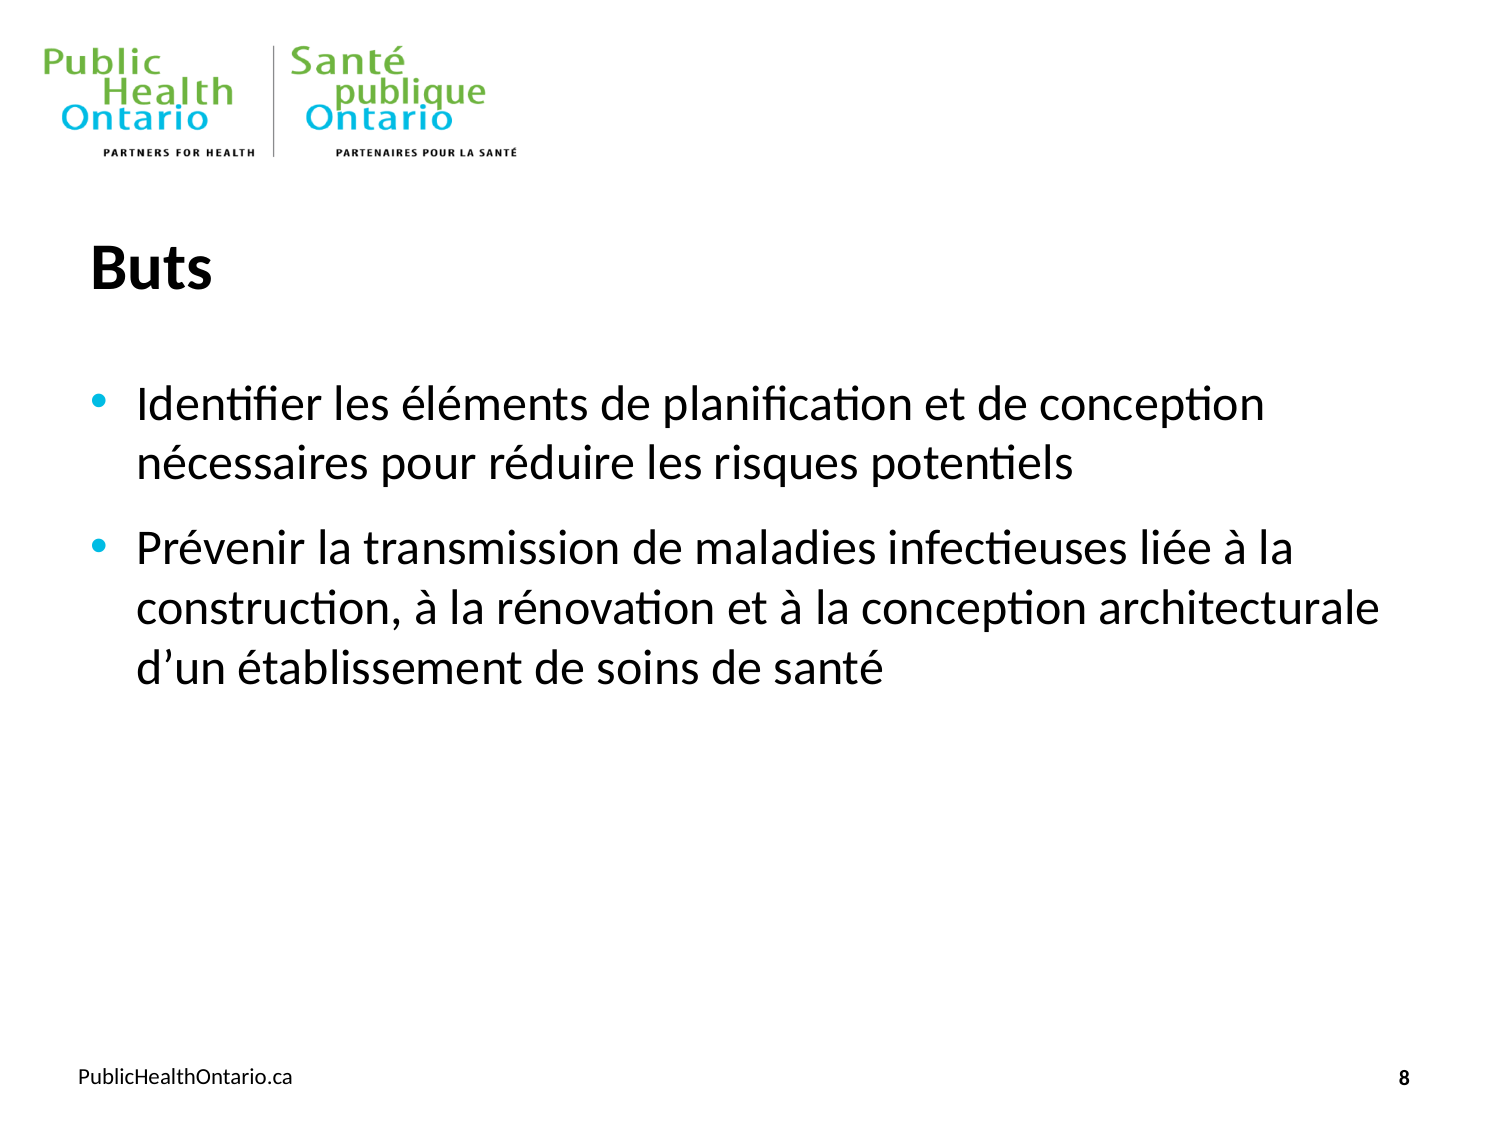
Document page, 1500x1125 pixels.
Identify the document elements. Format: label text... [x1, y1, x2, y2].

title Buts [75, 187, 1425, 338]
picture [37, 37, 525, 165]
list Identifier les éléments de planification et de conception nécessaires pour réduire les risques potentiels Prévenir la transmission de maladies infectieuses liée à la construction, à la rénovation et à la conception architecturale d’un établissement de soins de santé [75, 362, 1425, 1000]
slide_number 8 [1287, 1057, 1425, 1096]
